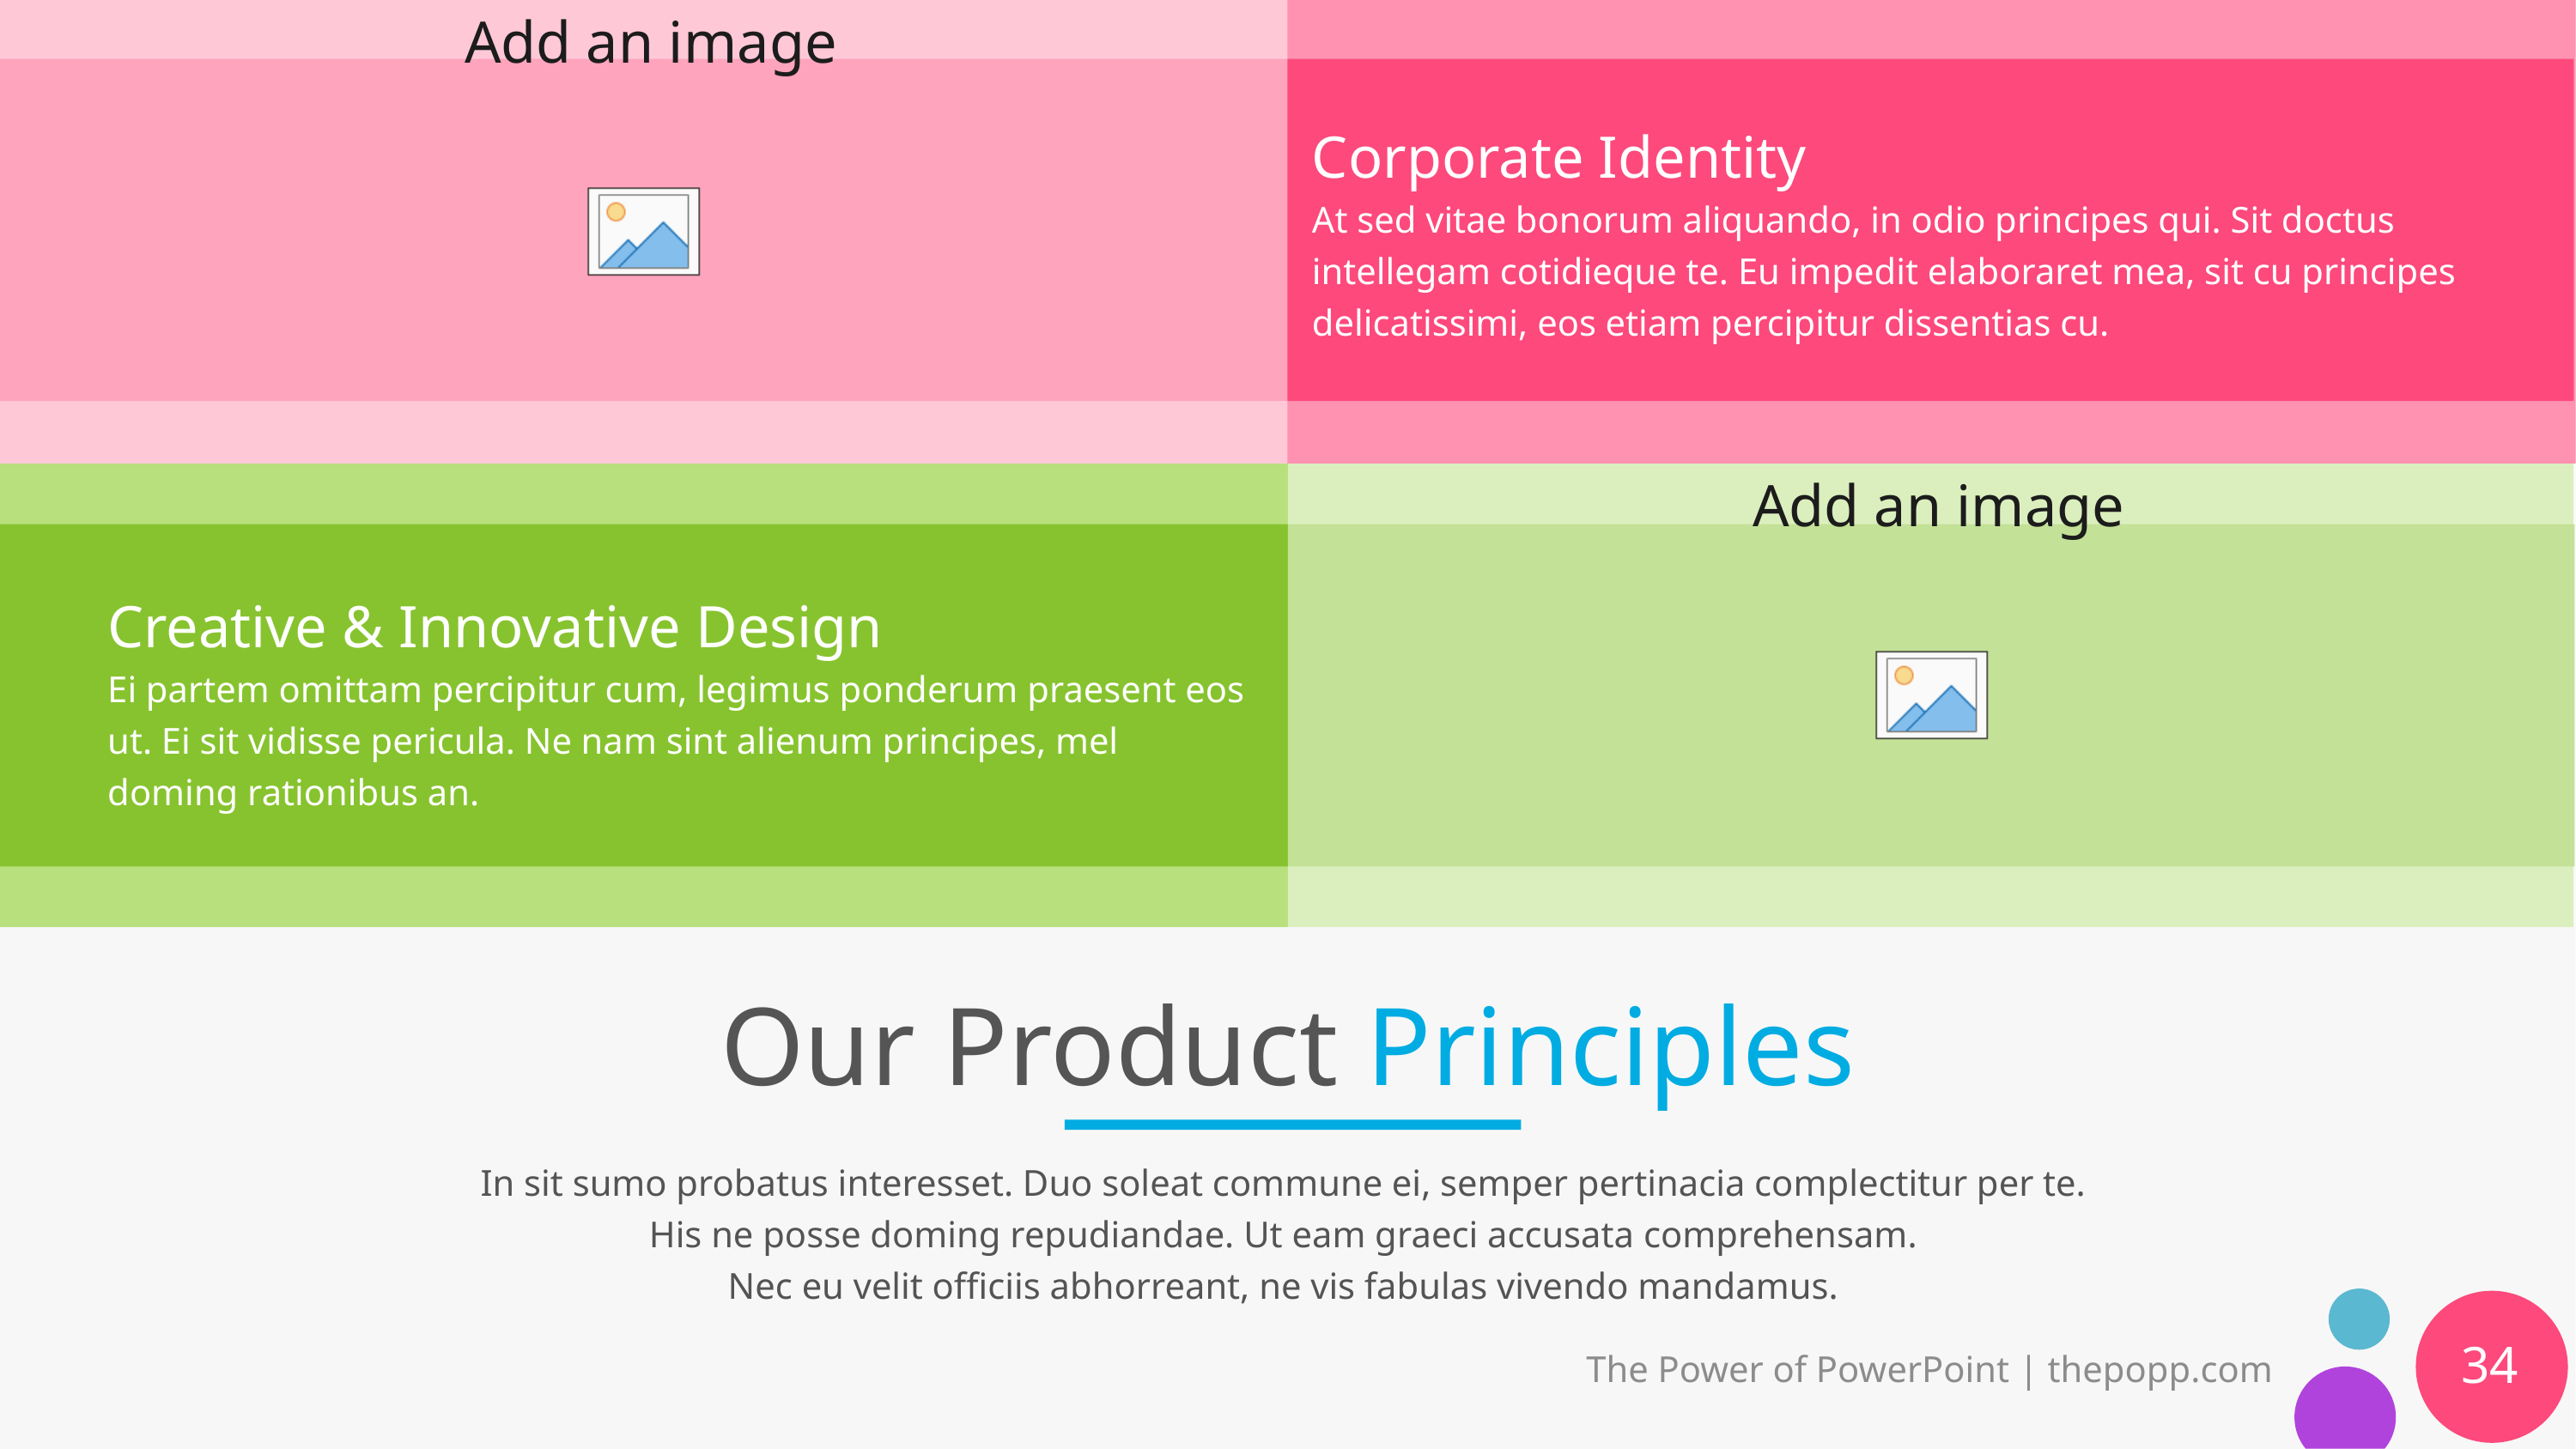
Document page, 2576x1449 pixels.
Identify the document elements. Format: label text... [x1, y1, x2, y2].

slide_number 34 [2414, 1328, 2567, 1406]
list Corporate Identity [1291, 95, 2487, 205]
list Ei partem omittam percipitur cum, legimus ponderum praesent eos ut. Ei sit vidisse pericula. Ne nam sint alienum principes, mel doming rationibus an. [84, 675, 1282, 826]
list Creative & Innovative Design [84, 565, 1282, 675]
list In sit sumo probatus interesset. Duo soleat commune ei, semper pertinacia complectitur per te. His ne posse doming repudiandae. Ut eam graeci accusata comprehensam. Nec eu velit officiis abhorreant, ne vis fabulas vivendo mandamus. [60, 1140, 2516, 1329]
footer The Power of PowerPoint | thepopp.com [1479, 1332, 2296, 1410]
list At sed vitae bonorum aliquando, in odio principes qui. Sit doctus intellegam cotidieque te. Eu impedit elaboraret mea, sit cu principes delicatissimi, eos etiam percipitur dissentias cu. [1291, 205, 2487, 363]
picture [0, 0, 2576, 928]
title Our Product Principles [60, 957, 2516, 1127]
